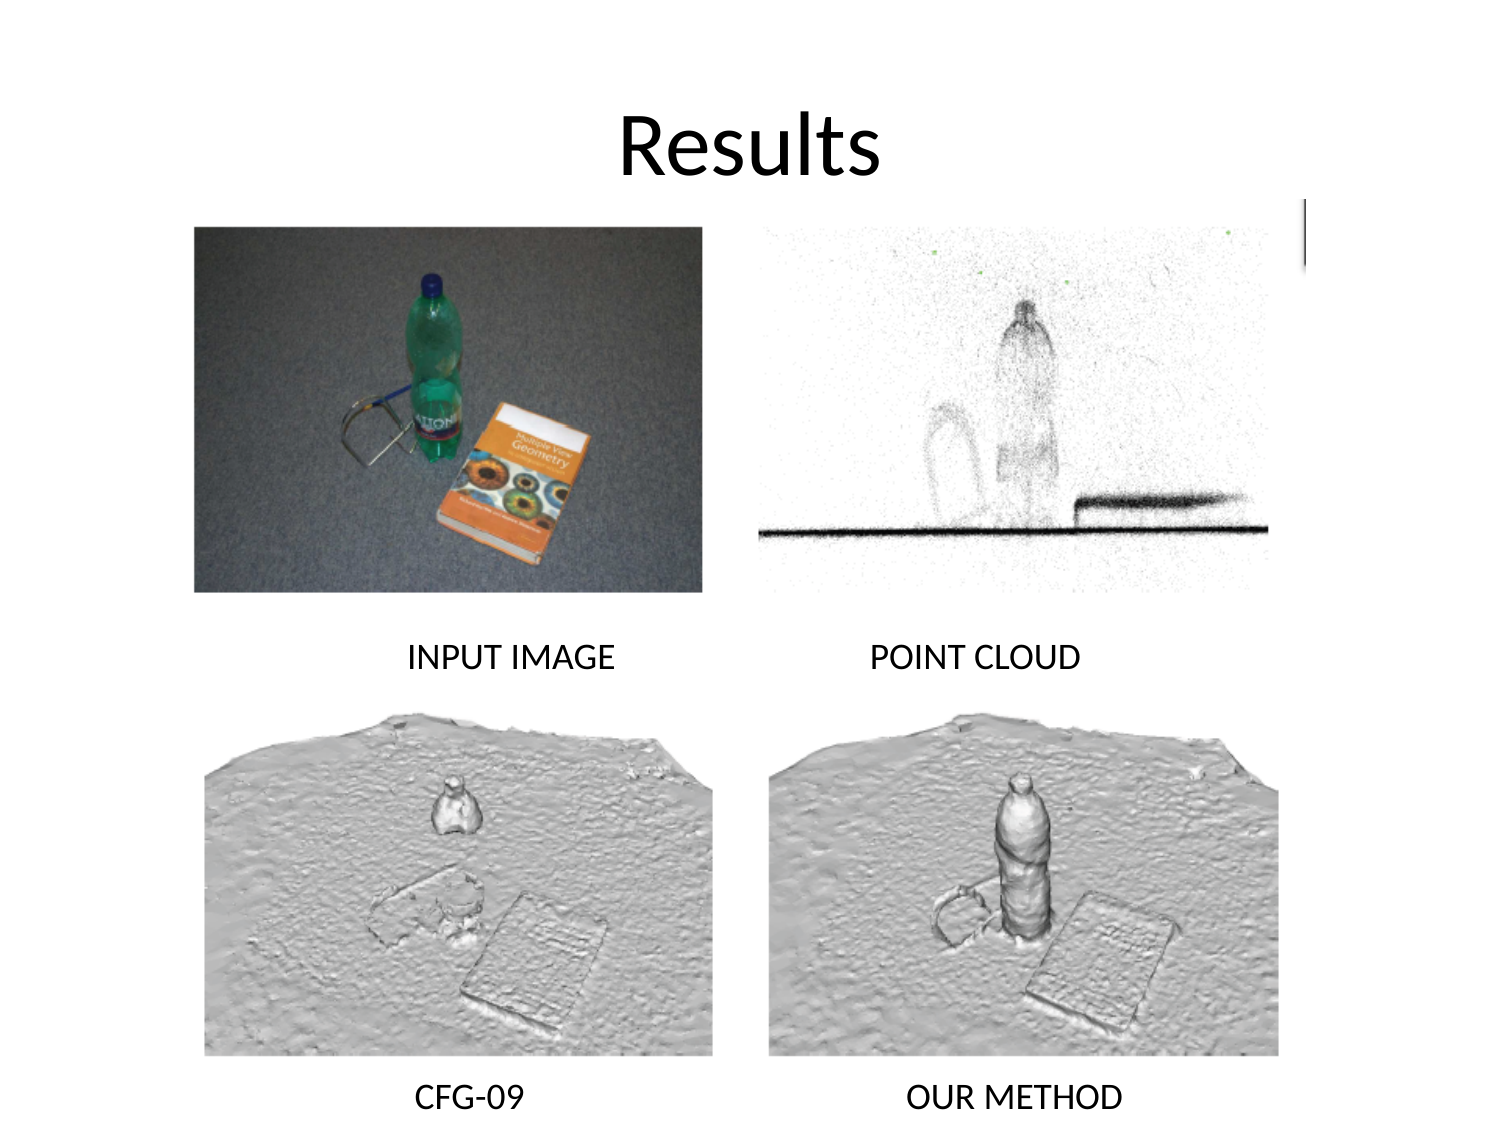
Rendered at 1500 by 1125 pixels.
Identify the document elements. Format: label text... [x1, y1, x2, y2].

text_box INPUT IMAGE POINT CLOUD [392, 624, 1098, 685]
text_box CFG-09 OUR METHOD [399, 1081, 1163, 1125]
picture [171, 199, 1306, 607]
title Results [75, 45, 1425, 233]
picture [186, 687, 1307, 1073]
